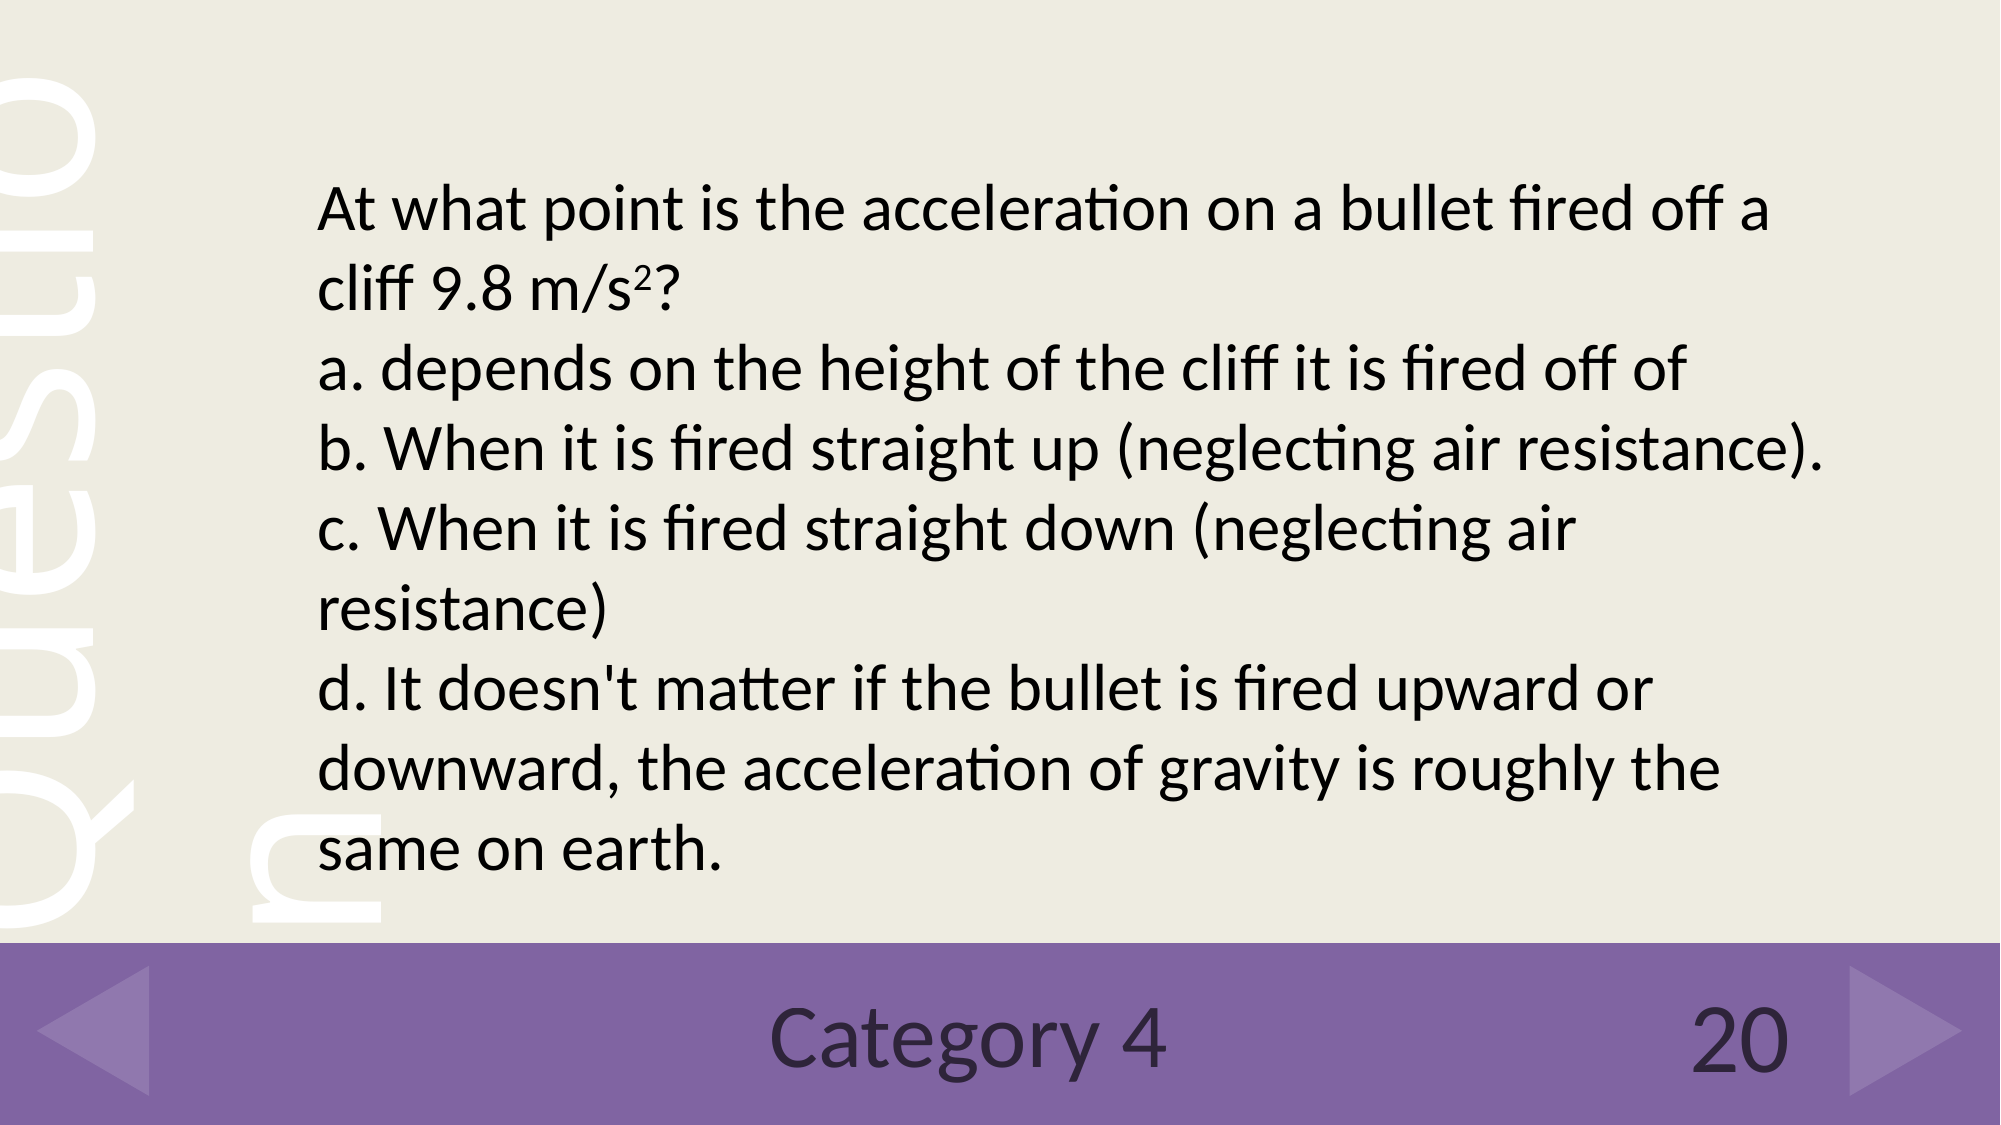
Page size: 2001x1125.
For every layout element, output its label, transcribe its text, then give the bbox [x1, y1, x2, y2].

list At what point is the acceleration on a bullet fired off a cliff 9.8 m/s2? a. depends on the height of the cliff it is fired off of b. When it is fired straight up (neglecting air resistance). c. When it is fired straight down (neglecting air resistance) d. It doesn't matter if the bullet is fired upward or downward, the acceleration of gravity is roughly the same on earth. [302, 307, 1868, 900]
title Category 4 [68, 937, 1869, 1125]
